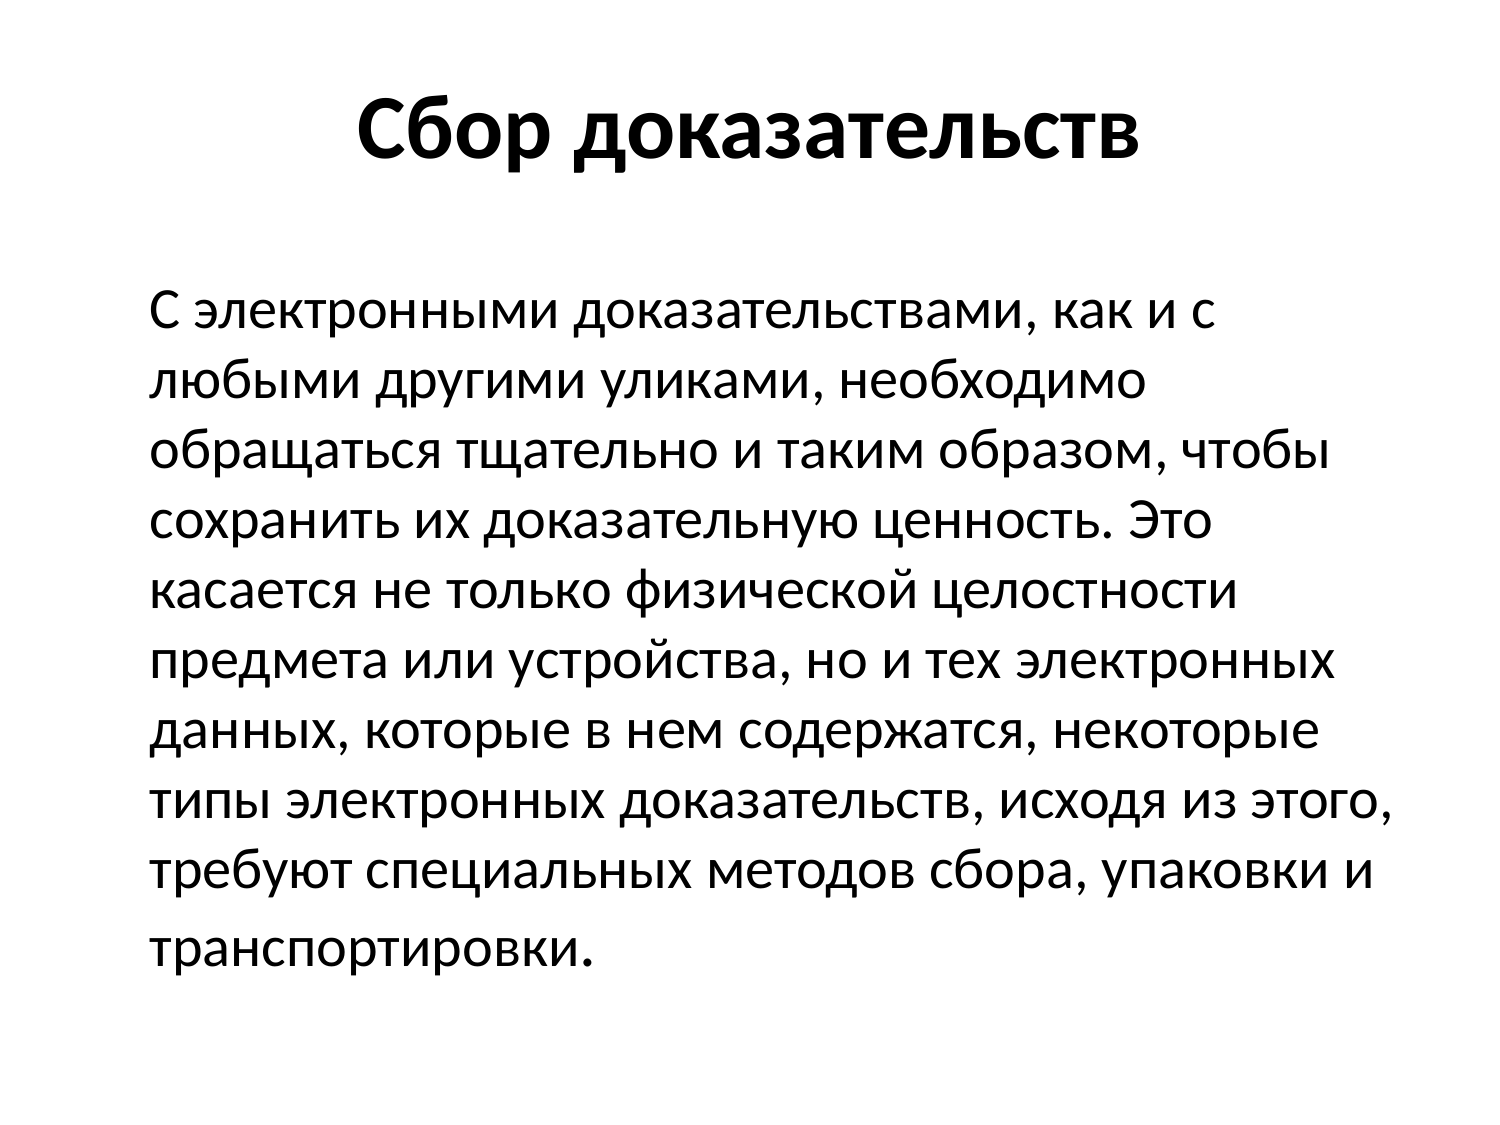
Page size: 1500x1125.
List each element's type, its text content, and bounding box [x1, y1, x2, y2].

title Сбор доказательств [74, 44, 1426, 200]
list С электронными доказательствами, как и с любыми другими уликами, необходимо обращаться тщательно и таким образом, чтобы сохранить их доказательную ценность. Это касается не только физической целостности предмета или устройства, но и тех электронных данных, которые в нем содержатся, некоторые типы электронных доказательств, исходя из этого, требуют специальных методов сбора, упаковки и транспортировки. [74, 262, 1426, 1006]
